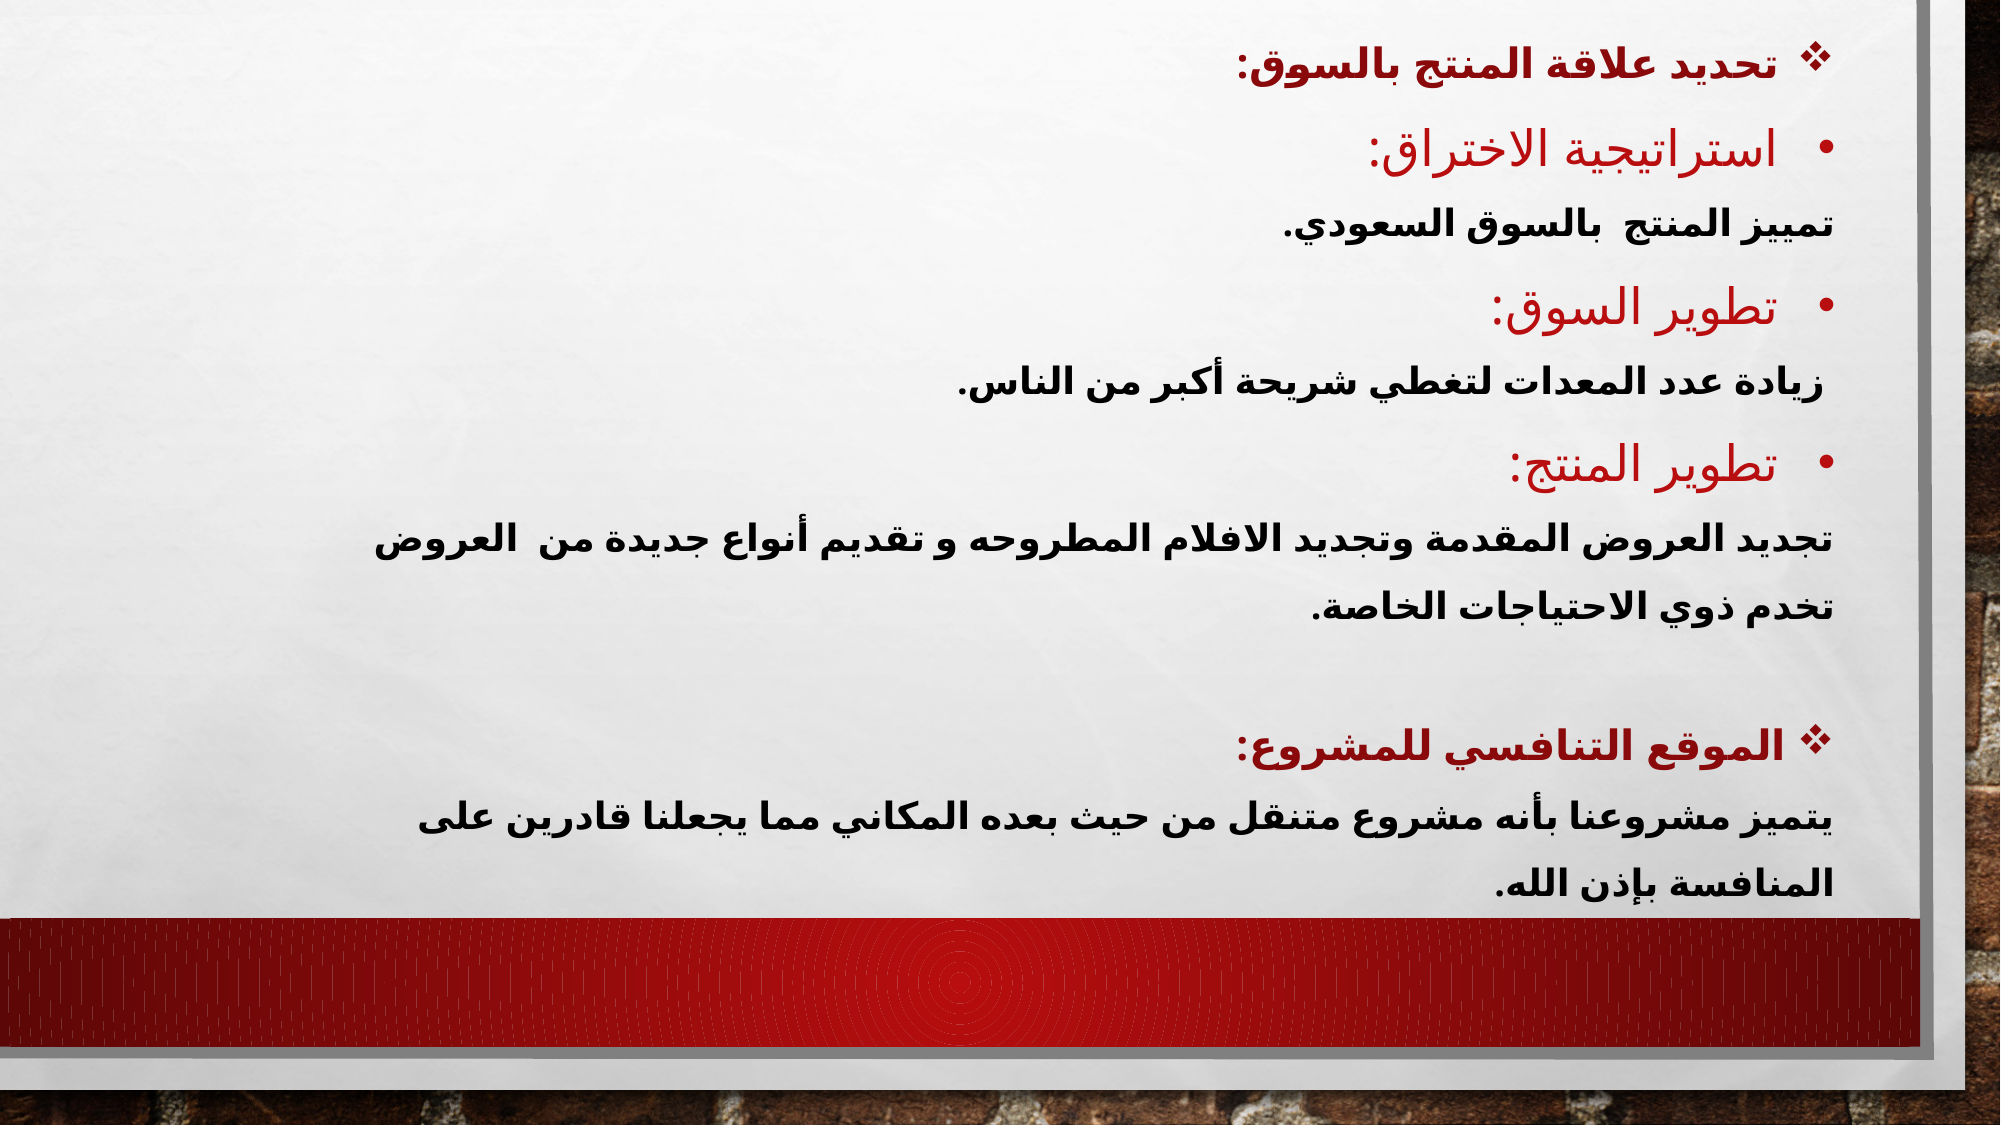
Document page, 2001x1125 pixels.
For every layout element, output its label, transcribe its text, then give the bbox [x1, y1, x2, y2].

picture [0, 0, 2000, 1125]
text_box تحديد علاقة المنتج بالسوق: استراتيجية الاختراق: تمييز المنتج بالسوق السعودي. تطوير السوق: زيادة عدد المعدات لتغطي شريحة أكبر من الناس. تطوير المنتج: تجديد العروض المقدمة وتجديد الافلام المطروحه و تقديم أنواع جديدة من العروض تخدم ذوي الاحتياجات الخاصة. الموقع التنافسي للمشروع: يتميز مشروعنا بأنه مشروع متنقل من حيث بعده المكاني مما يجعلنا قادرين على المنافسة بإذن الله. [282, 0, 1850, 1047]
